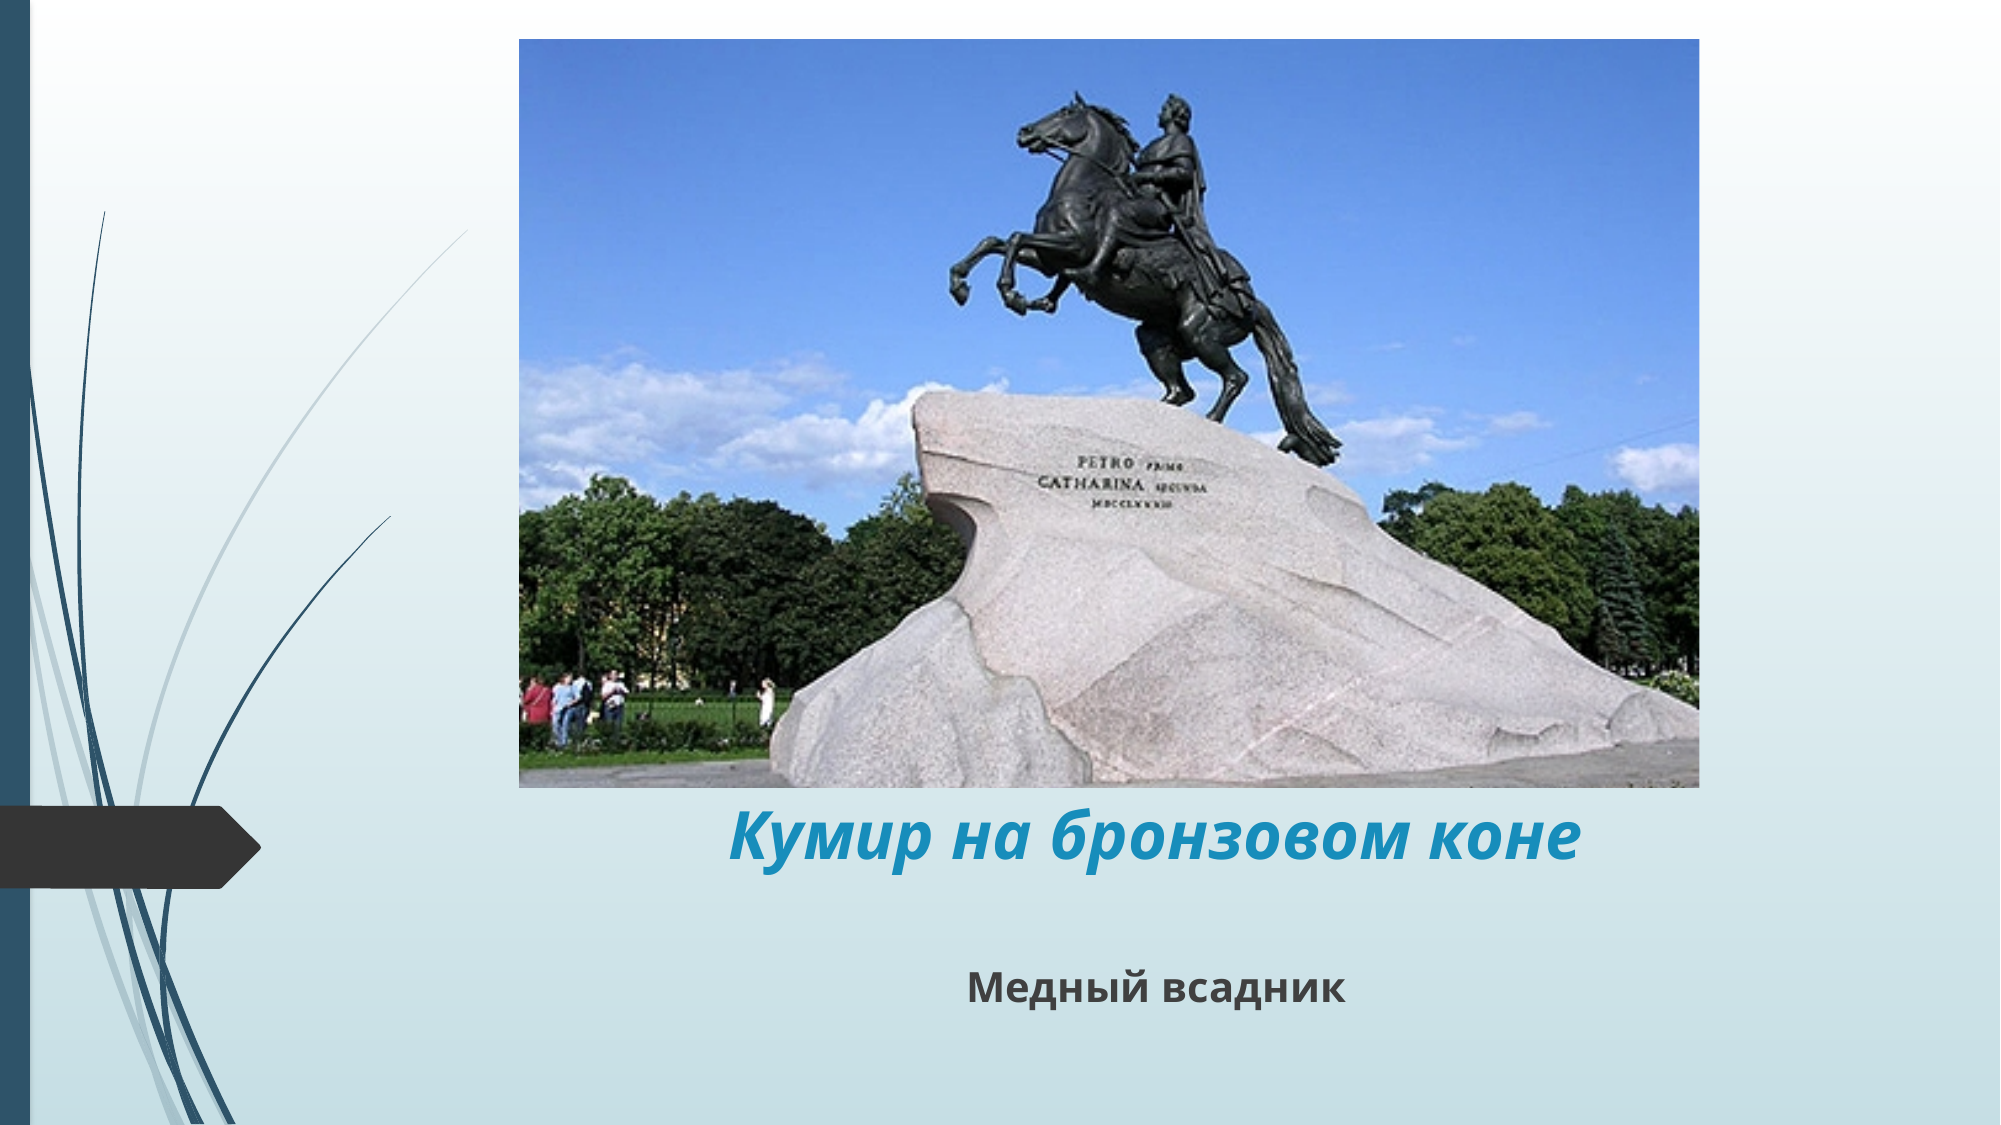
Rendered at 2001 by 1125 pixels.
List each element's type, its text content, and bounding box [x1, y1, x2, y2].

picture [518, 38, 1700, 788]
list Медный всадник [424, 953, 1888, 1043]
title Кумир на бронзовом коне [424, 787, 1888, 881]
